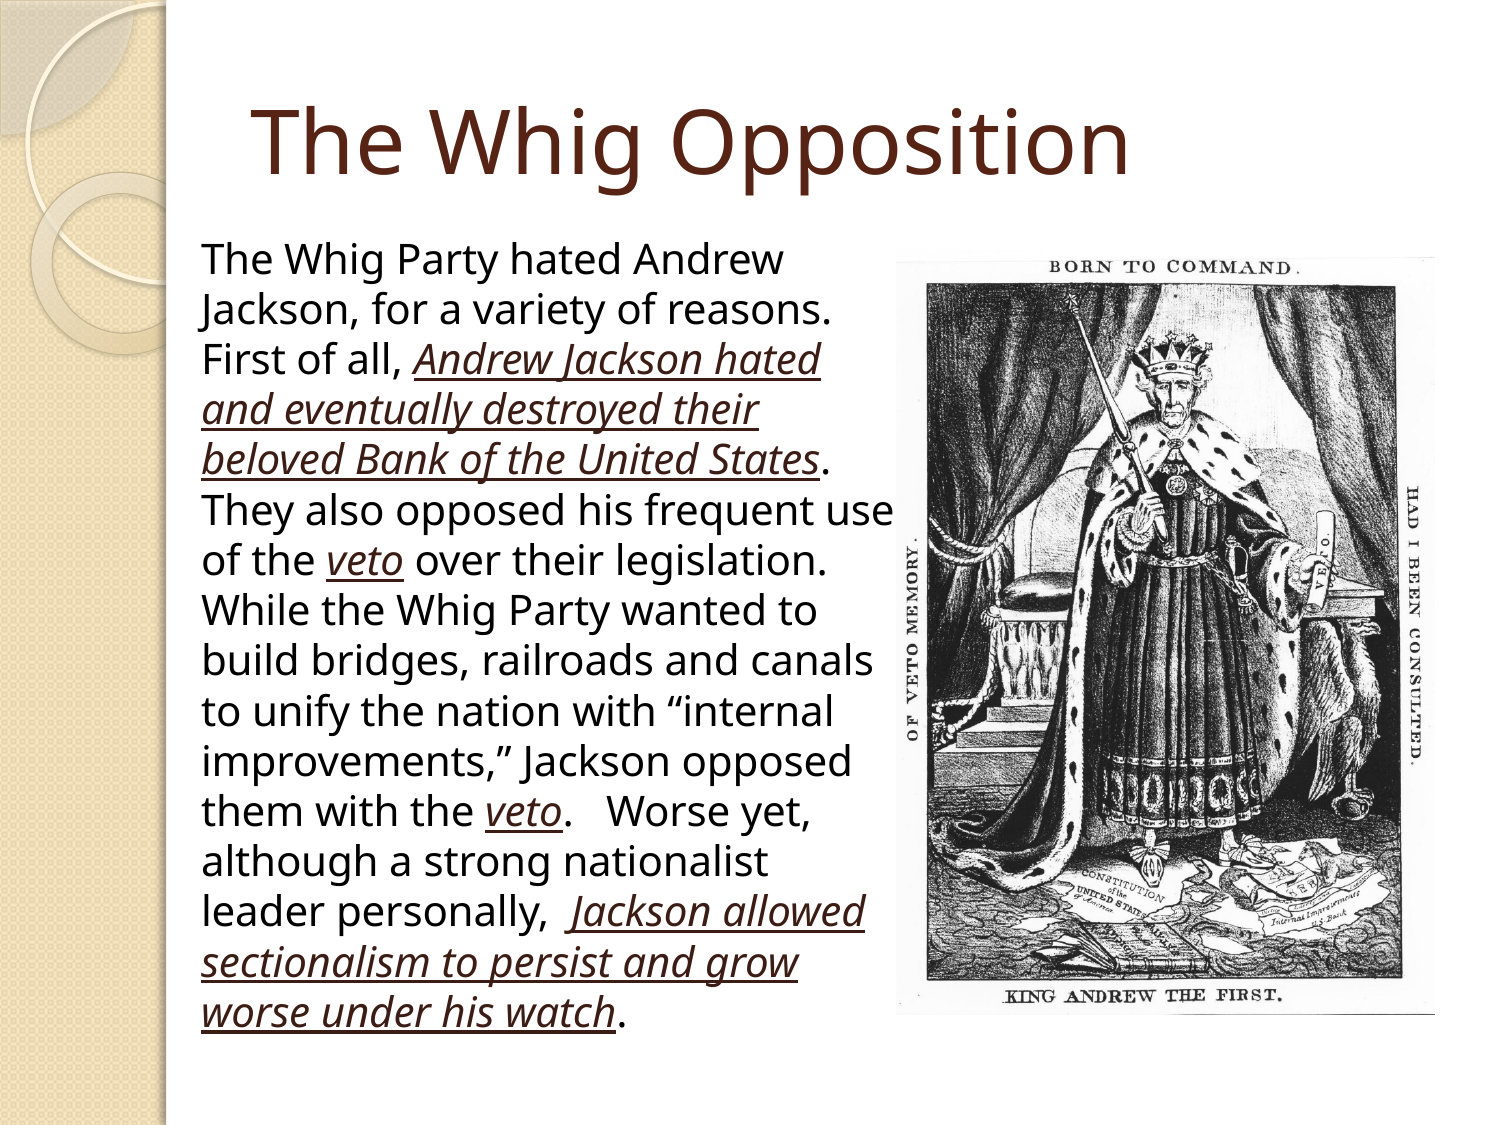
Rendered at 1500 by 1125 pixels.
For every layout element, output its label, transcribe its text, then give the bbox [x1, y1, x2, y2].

list The Whig Party hated Andrew Jackson, for a variety of reasons. First of all, Andrew Jackson hated and eventually destroyed their beloved Bank of the United States. They also opposed his frequent use of the veto over their legislation. While the Whig Party wanted to build bridges, railroads and canals to unify the nation with “internal improvements,” Jackson opposed them with the veto. Worse yet, although a strong nationalist leader personally, Jackson allowed sectionalism to persist and grow worse under his watch. [174, 224, 913, 1100]
title The Whig Opposition [235, 45, 1466, 233]
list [895, 249, 1436, 1016]
